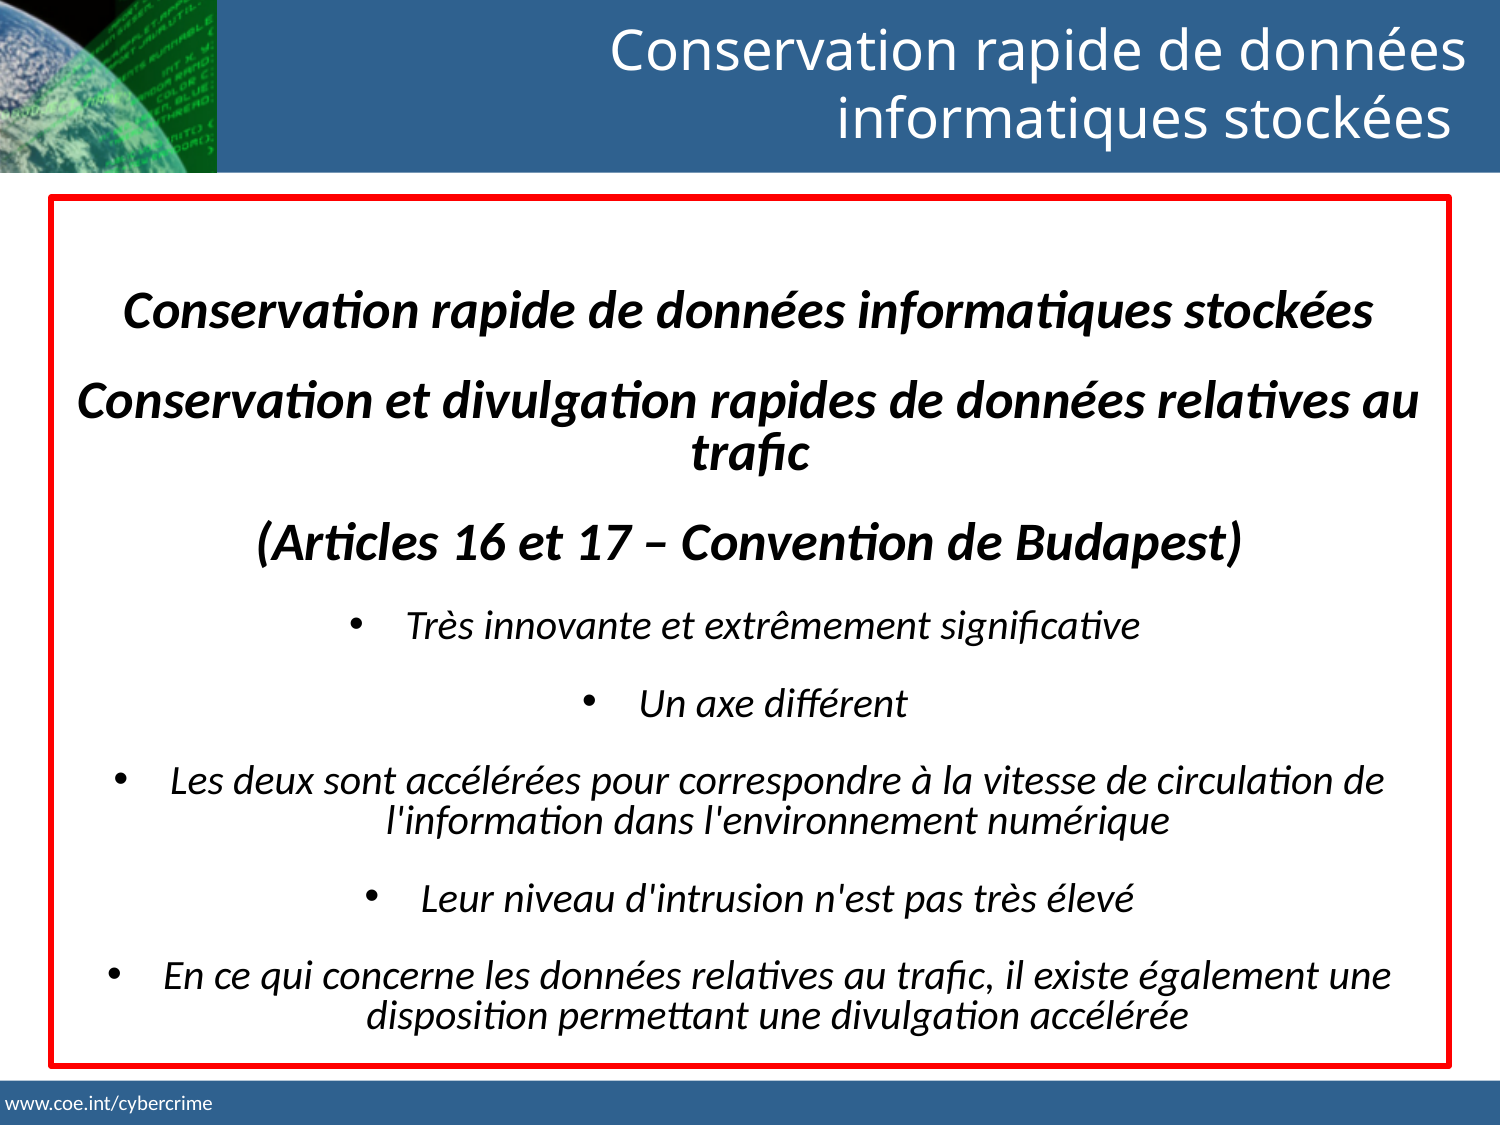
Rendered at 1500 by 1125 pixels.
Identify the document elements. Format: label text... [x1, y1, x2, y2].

text_box Conservation rapide de données informatiques stockées [230, 7, 1483, 157]
picture [0, 0, 217, 173]
text_box Conservation rapide de données informatiques stockées Conservation et divulgation rapides de données relatives au trafic (Articles 16 et 17 – Convention de Budapest) Très innovante et extrêmement significative Un axe différent Les deux sont accélérées pour correspondre à la vitesse de circulation de l'information dans l'environnement numérique Leur niveau d'intrusion n'est pas très élevé En ce qui concerne les données relatives au trafic, il existe également une disposition permettant une divulgation accélérée [51, 197, 1449, 1066]
